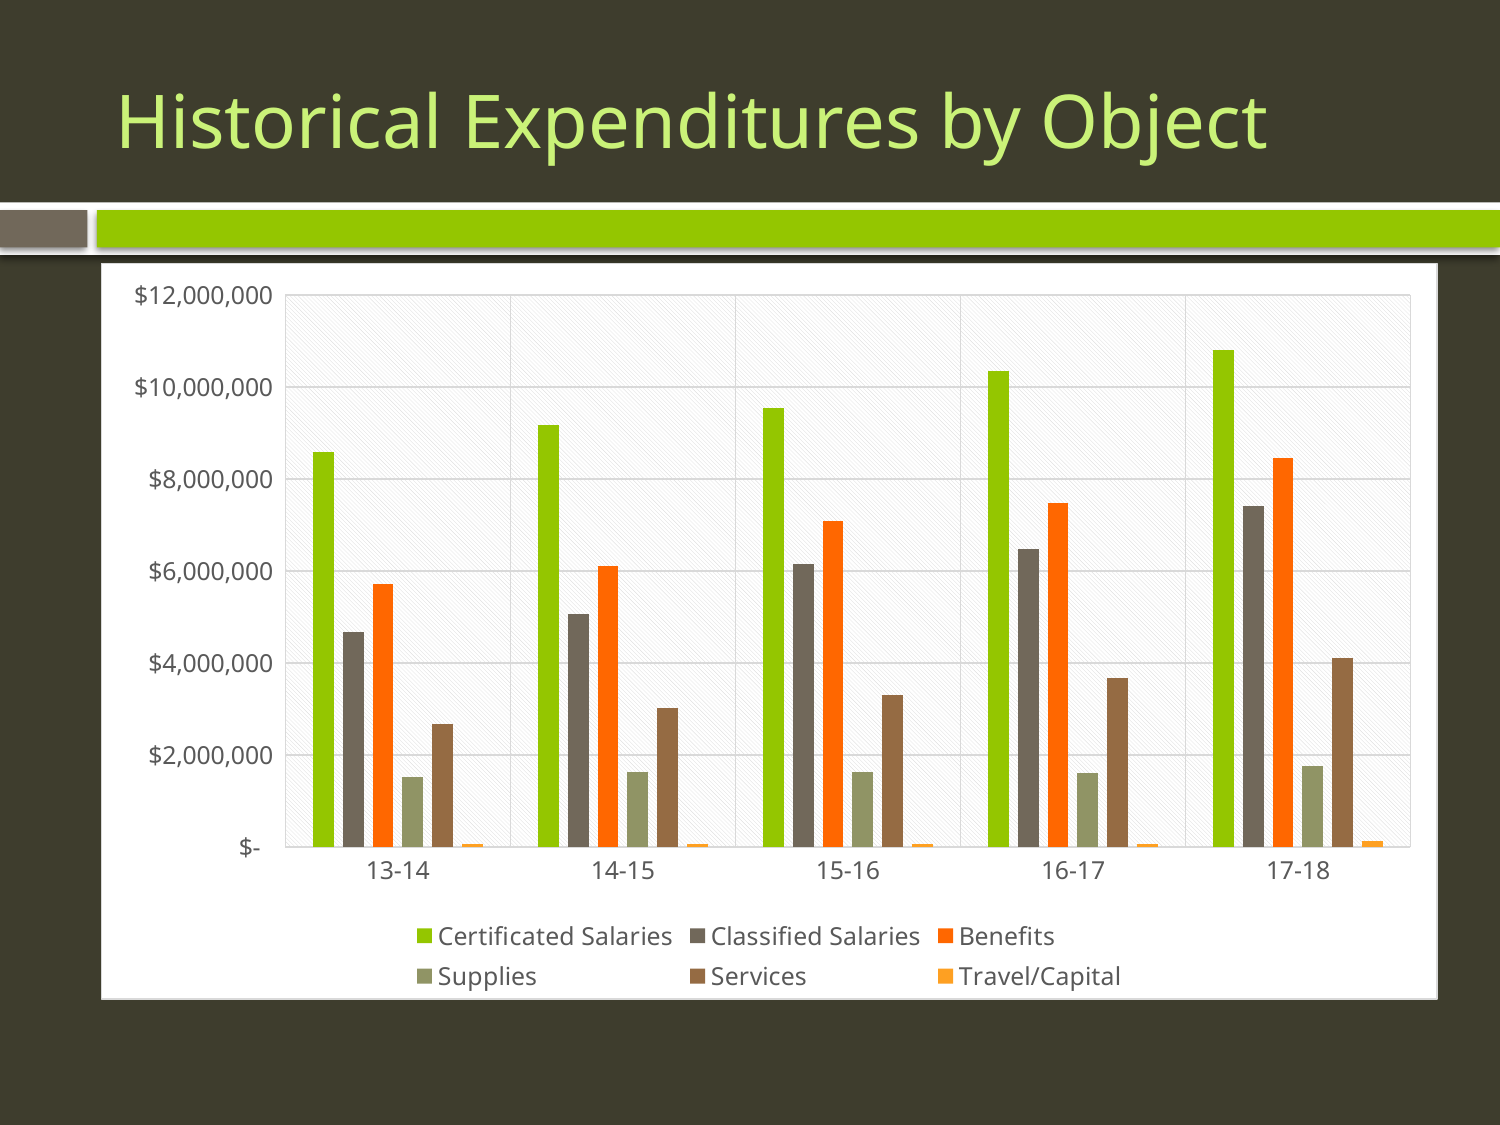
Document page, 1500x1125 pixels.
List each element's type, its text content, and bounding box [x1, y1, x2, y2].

chart [100, 262, 1439, 1001]
title Historical Expenditures by Object [100, 37, 1438, 200]
